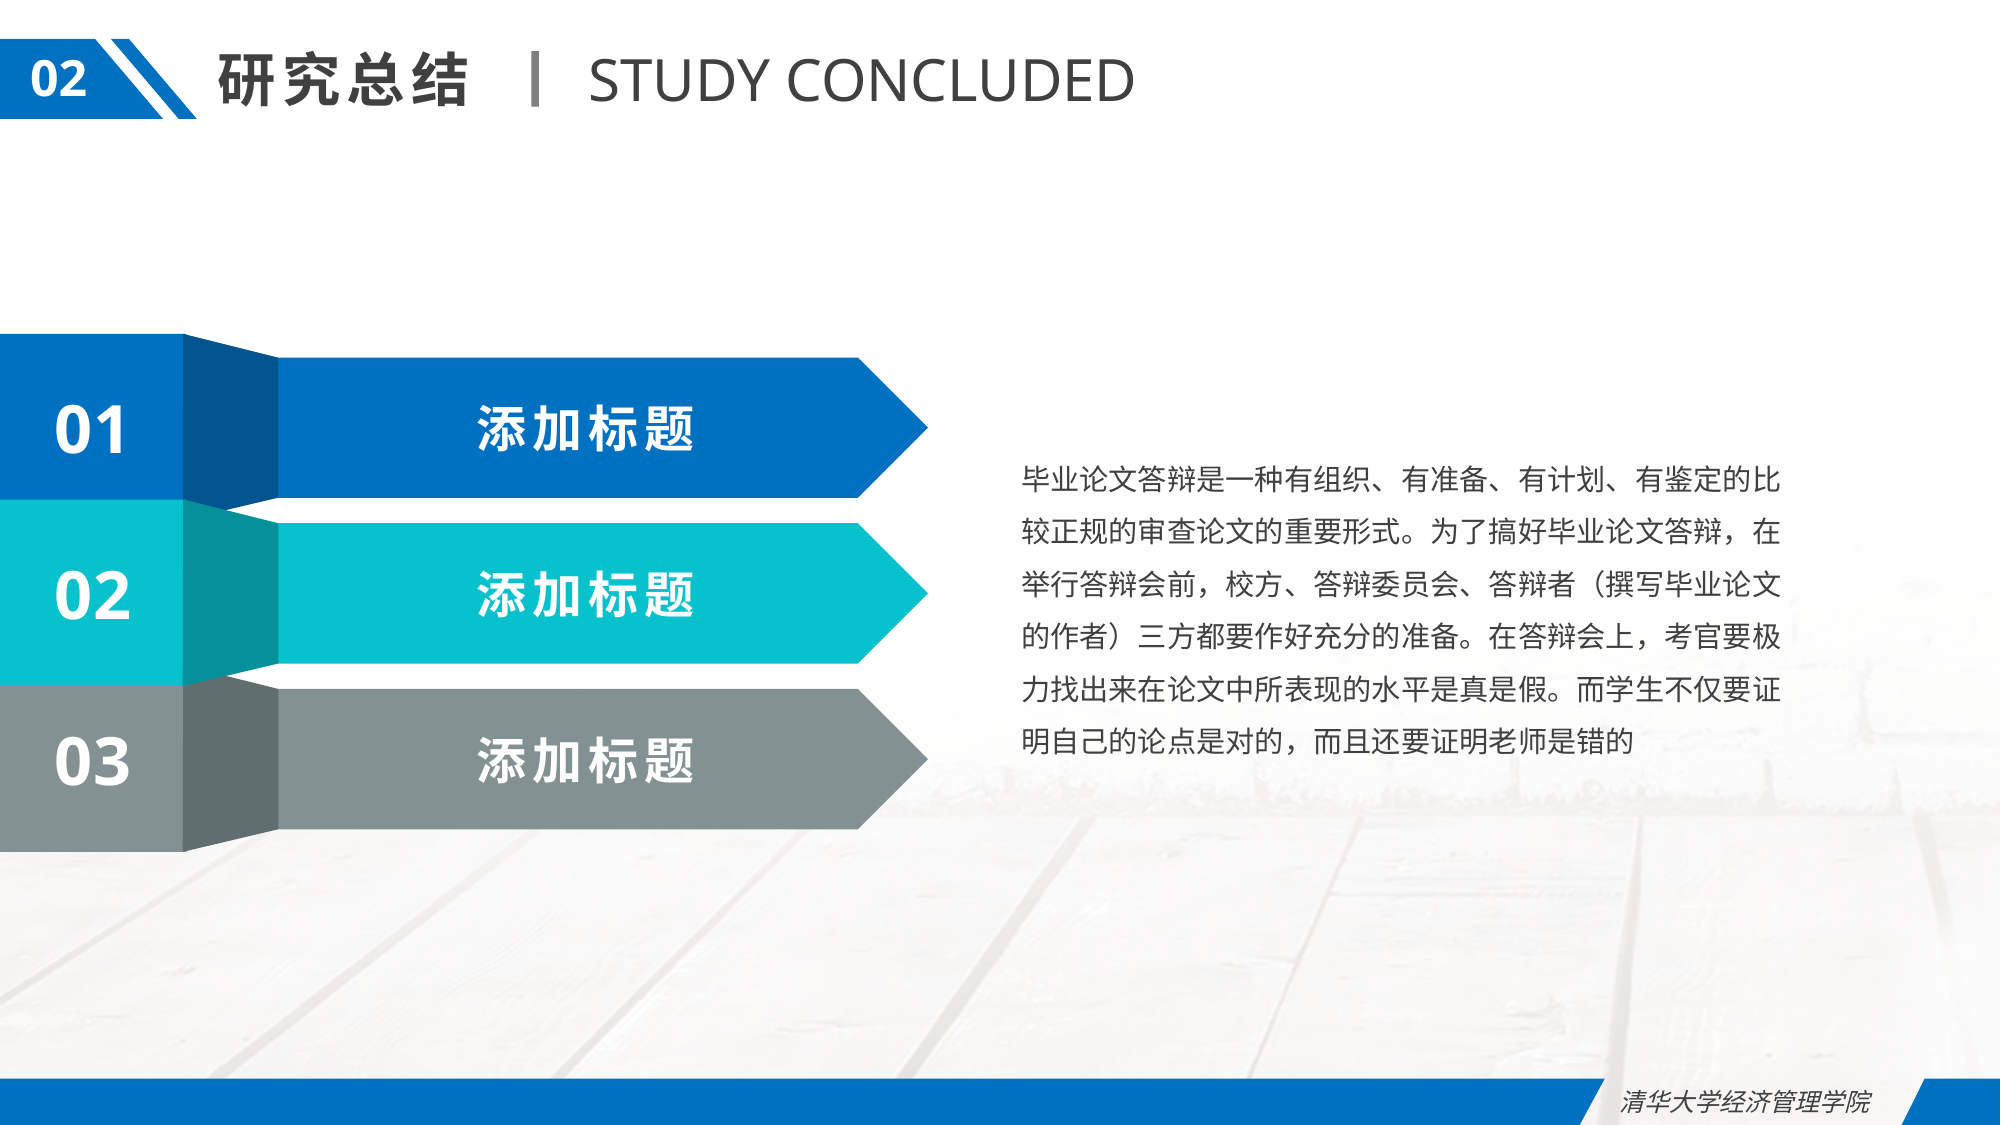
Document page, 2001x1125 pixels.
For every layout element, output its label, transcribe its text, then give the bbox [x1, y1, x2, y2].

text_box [0, 499, 929, 687]
picture [0, 0, 2001, 1125]
text_box 研究总结 [203, 36, 498, 121]
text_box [0, 687, 929, 852]
text_box [530, 50, 540, 108]
text_box STUDY CONCLUDED [573, 36, 1153, 121]
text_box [0, 38, 197, 119]
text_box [0, 333, 929, 499]
text_box 毕业论文答辩是一种有组织、有准备、有计划、有鉴定的比较正规的审查论文的重要形式。为了搞好毕业论文答辩，在举行答辩会前，校方、答辩委员会、答辩者（撰写毕业论文的作者）三方都要作好充分的准备。在答辩会上，考官要极力找出来在论文中所表现的水平是真是假。而学生不仅要证明自己的论点是对的，而且还要证明老师是错的 [1006, 436, 1800, 766]
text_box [0, 1078, 2000, 1125]
